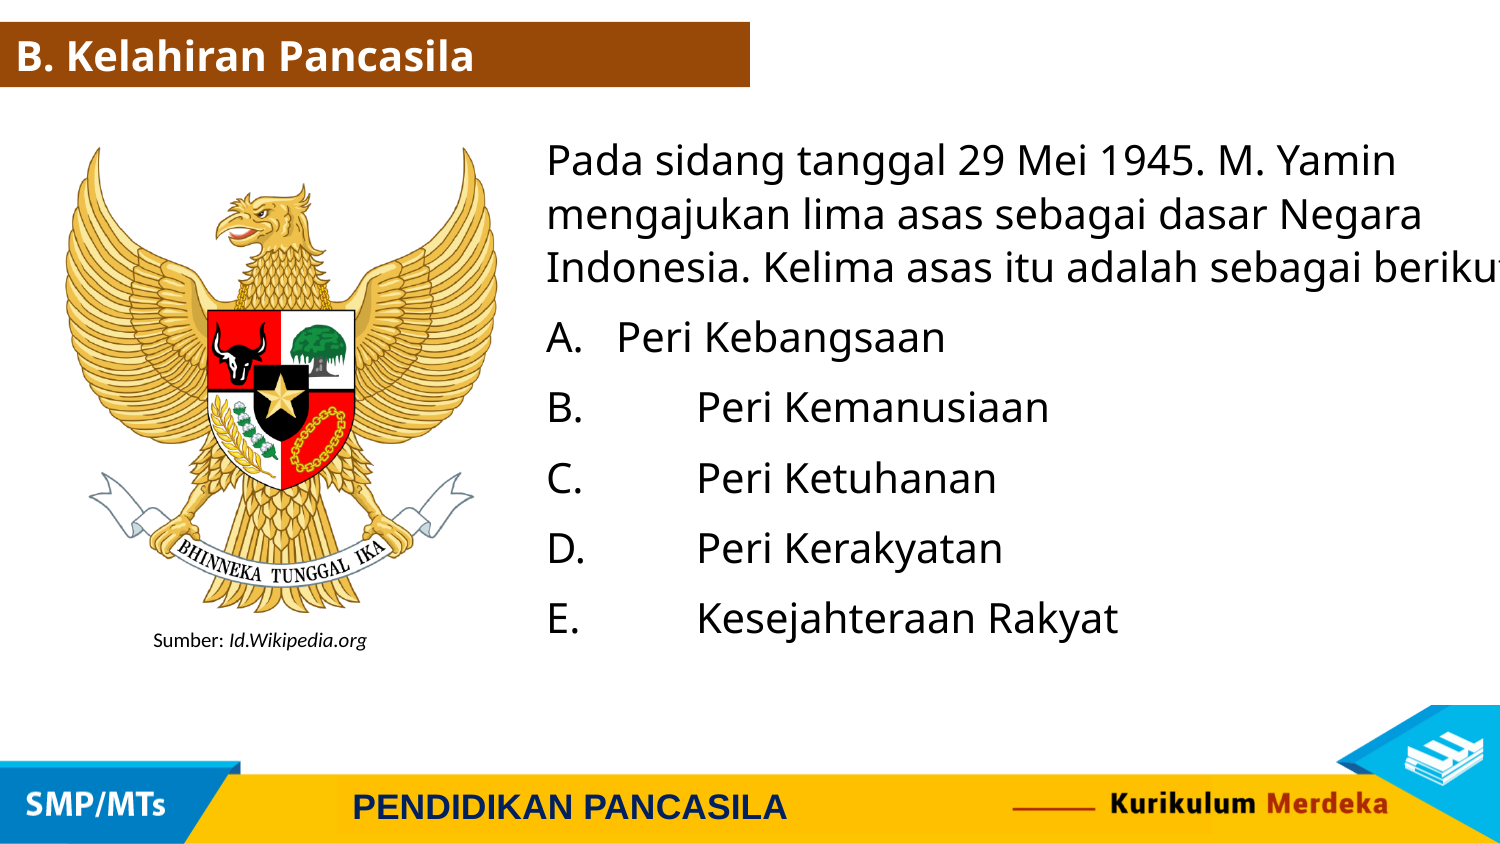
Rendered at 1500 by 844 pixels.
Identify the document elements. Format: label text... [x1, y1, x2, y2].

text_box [0, 705, 1500, 844]
text_box B. Kelahiran Pancasila [0, 20, 752, 89]
picture [62, 137, 501, 615]
text_box Pada sidang tanggal 29 Mei 1945. M. Yamin mengajukan lima asas sebagai dasar Negara Indonesia. Kelima asas itu adalah sebagai berikut. A. Peri Kebangsaan B. Peri Kemanusiaan C. Peri Ketuhanan D. Peri Kerakyatan E. Kesejahteraan Rakyat [456, 123, 1500, 650]
text_box Sumber: Id.Wikipedia.org [138, 623, 389, 659]
